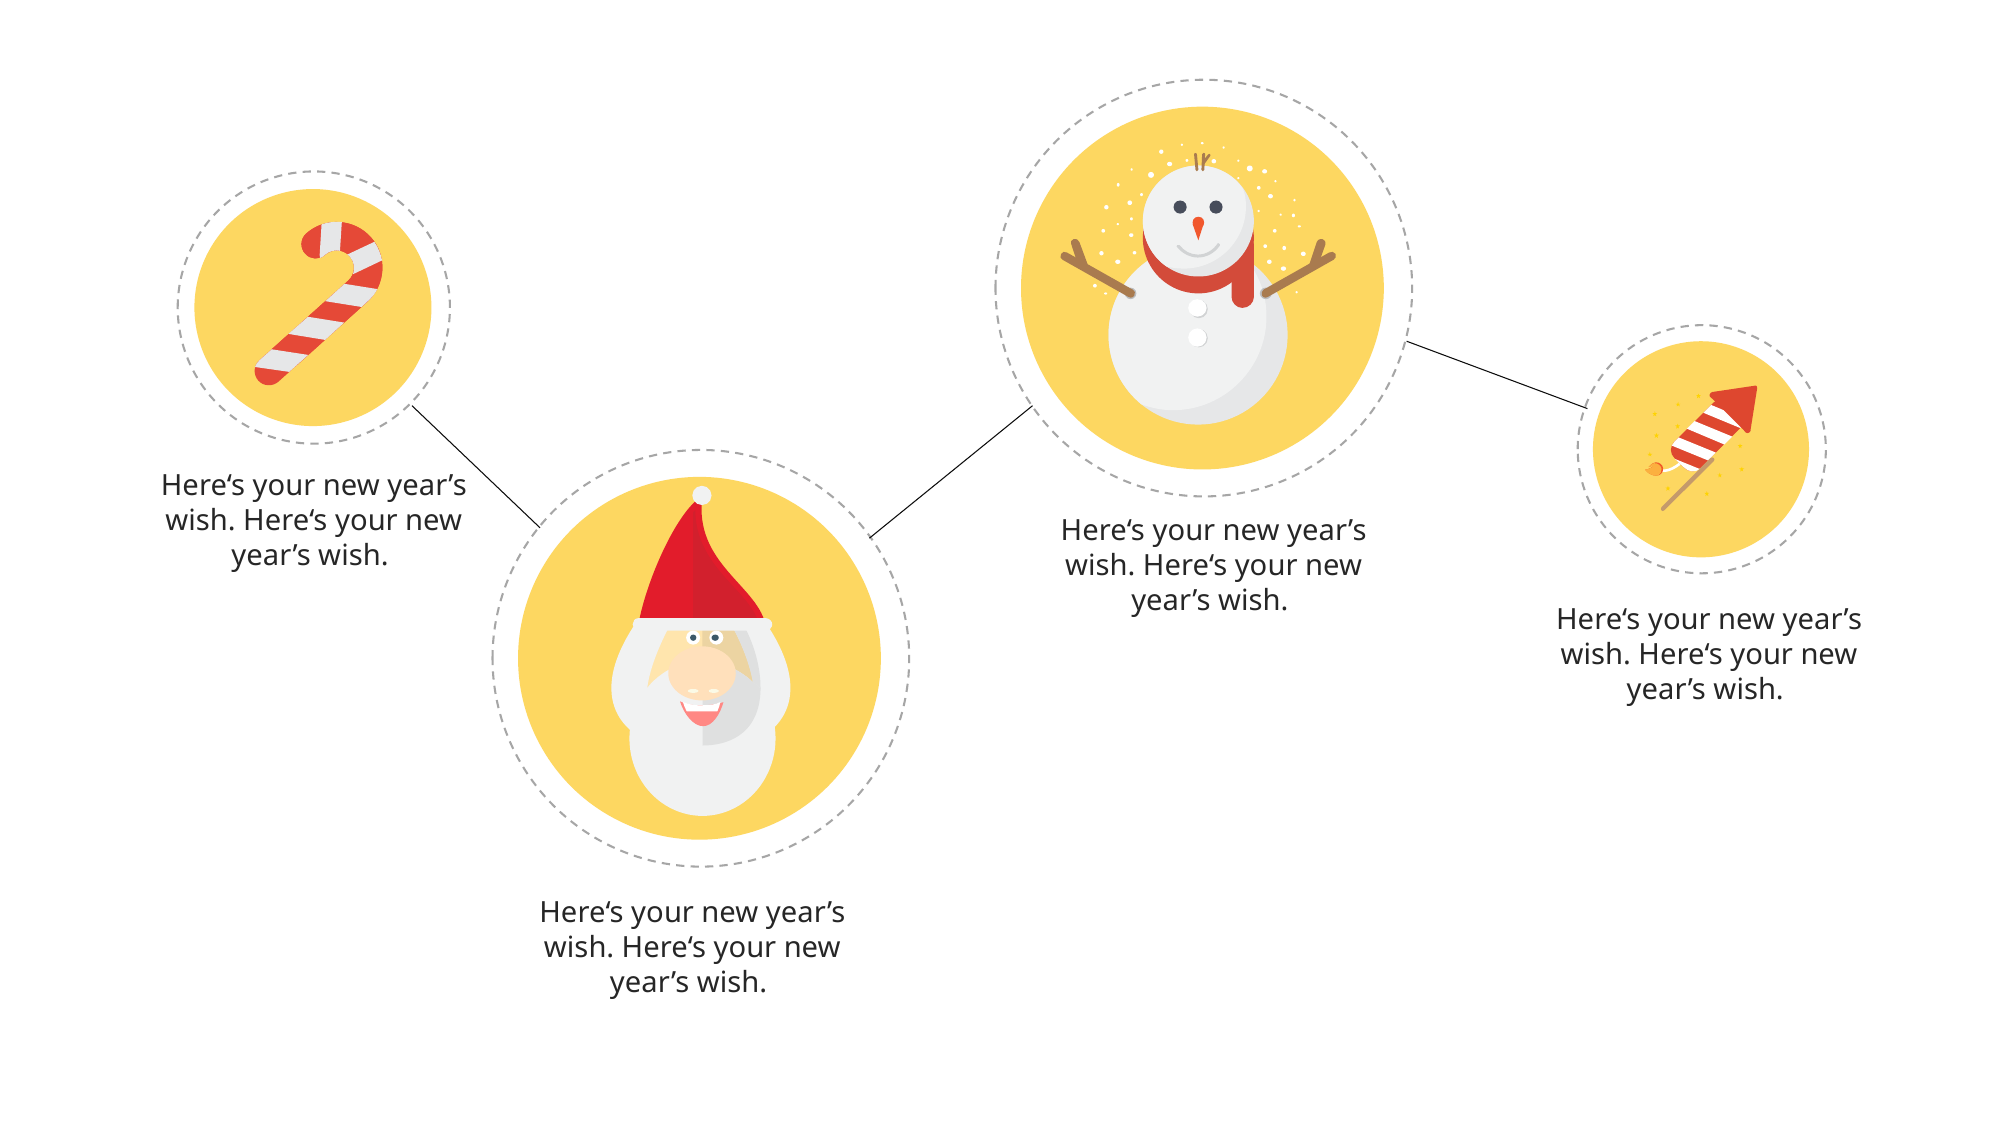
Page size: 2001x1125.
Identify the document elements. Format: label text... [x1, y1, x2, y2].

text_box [869, 405, 1033, 539]
text_box Here‘s your new year’s wish. Here‘s your new year’s wish. [1518, 592, 1900, 713]
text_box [1059, 142, 1337, 425]
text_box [1645, 385, 1757, 512]
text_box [1406, 341, 1588, 409]
text_box Here‘s your new year’s wish. Here‘s your new year’s wish. [1023, 504, 1404, 624]
text_box Here‘s your new year’s wish. Here‘s your new year’s wish. [123, 458, 492, 579]
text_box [577, 485, 825, 816]
text_box Here‘s your new year’s wish. Here‘s your new year’s wish. [502, 885, 883, 1006]
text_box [411, 405, 540, 528]
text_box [492, 449, 910, 867]
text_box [177, 171, 450, 444]
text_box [995, 79, 1413, 497]
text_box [1577, 325, 1826, 574]
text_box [240, 216, 391, 378]
